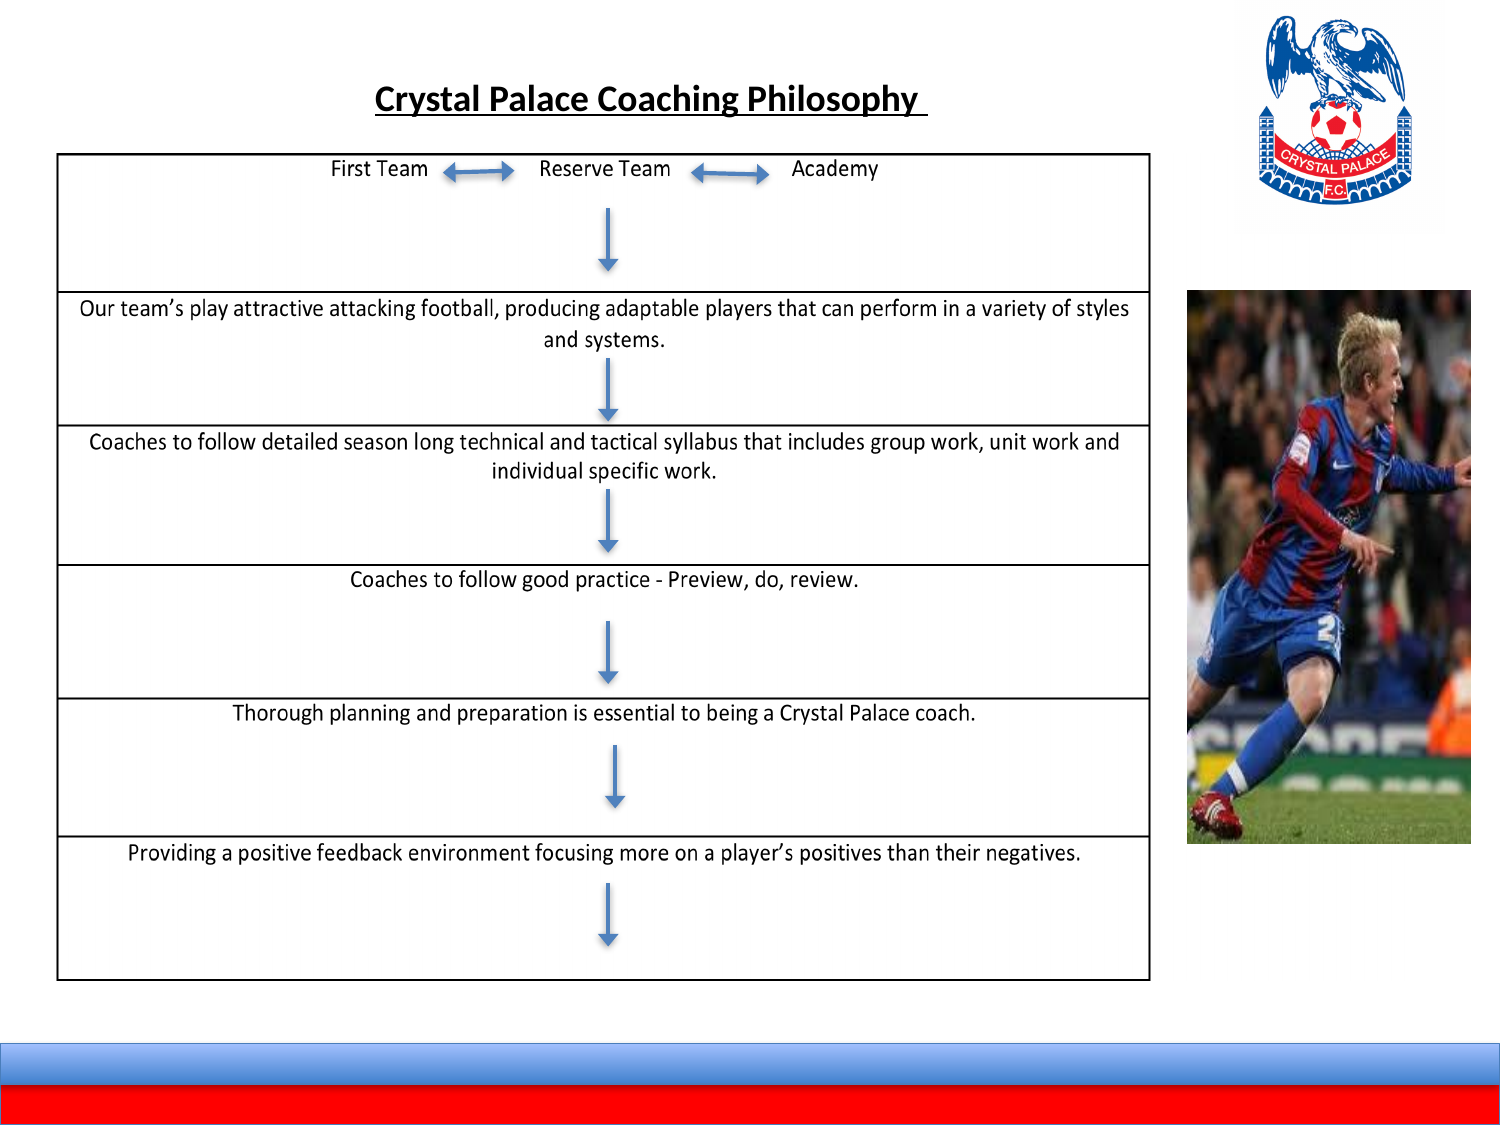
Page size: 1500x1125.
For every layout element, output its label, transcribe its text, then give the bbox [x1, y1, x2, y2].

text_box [41, 153, 1406, 982]
picture [1234, 0, 1446, 234]
text_box [0, 1043, 1500, 1085]
picture [1186, 290, 1472, 844]
text_box [0, 1092, 1500, 1125]
text_box Crystal Palace Coaching Philosophy [360, 66, 987, 127]
